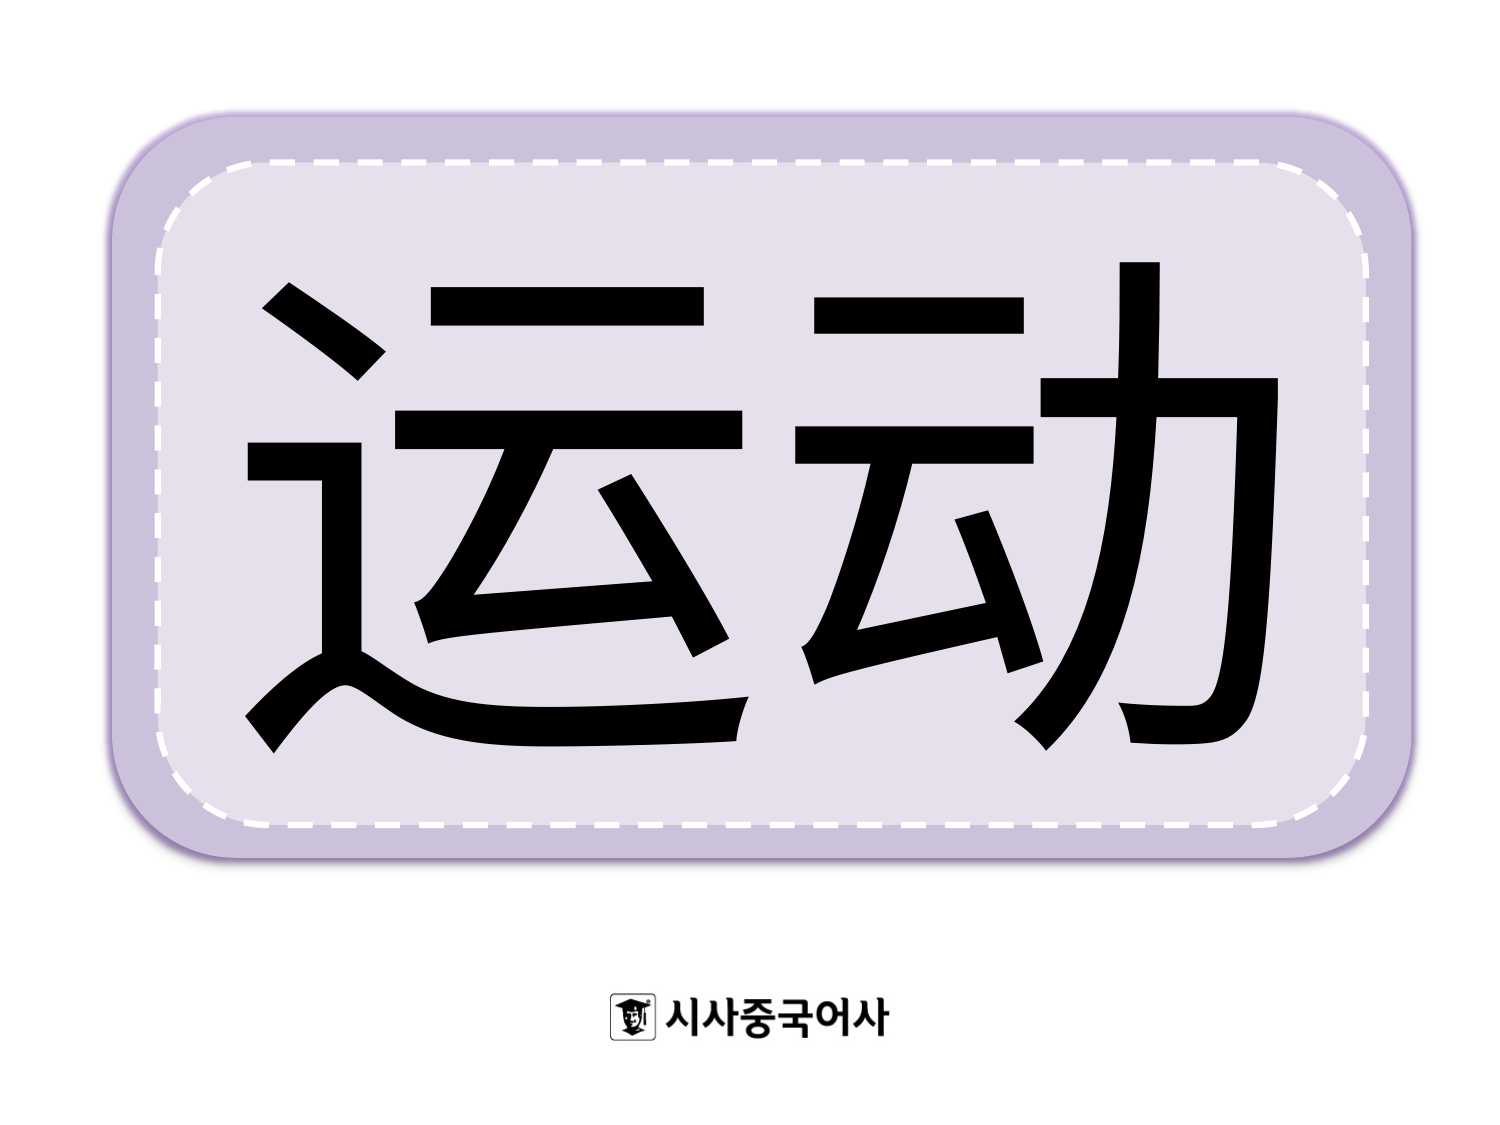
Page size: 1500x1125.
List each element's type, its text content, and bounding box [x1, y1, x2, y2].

text_box 运动 [162, 160, 1371, 824]
picture [602, 987, 898, 1047]
